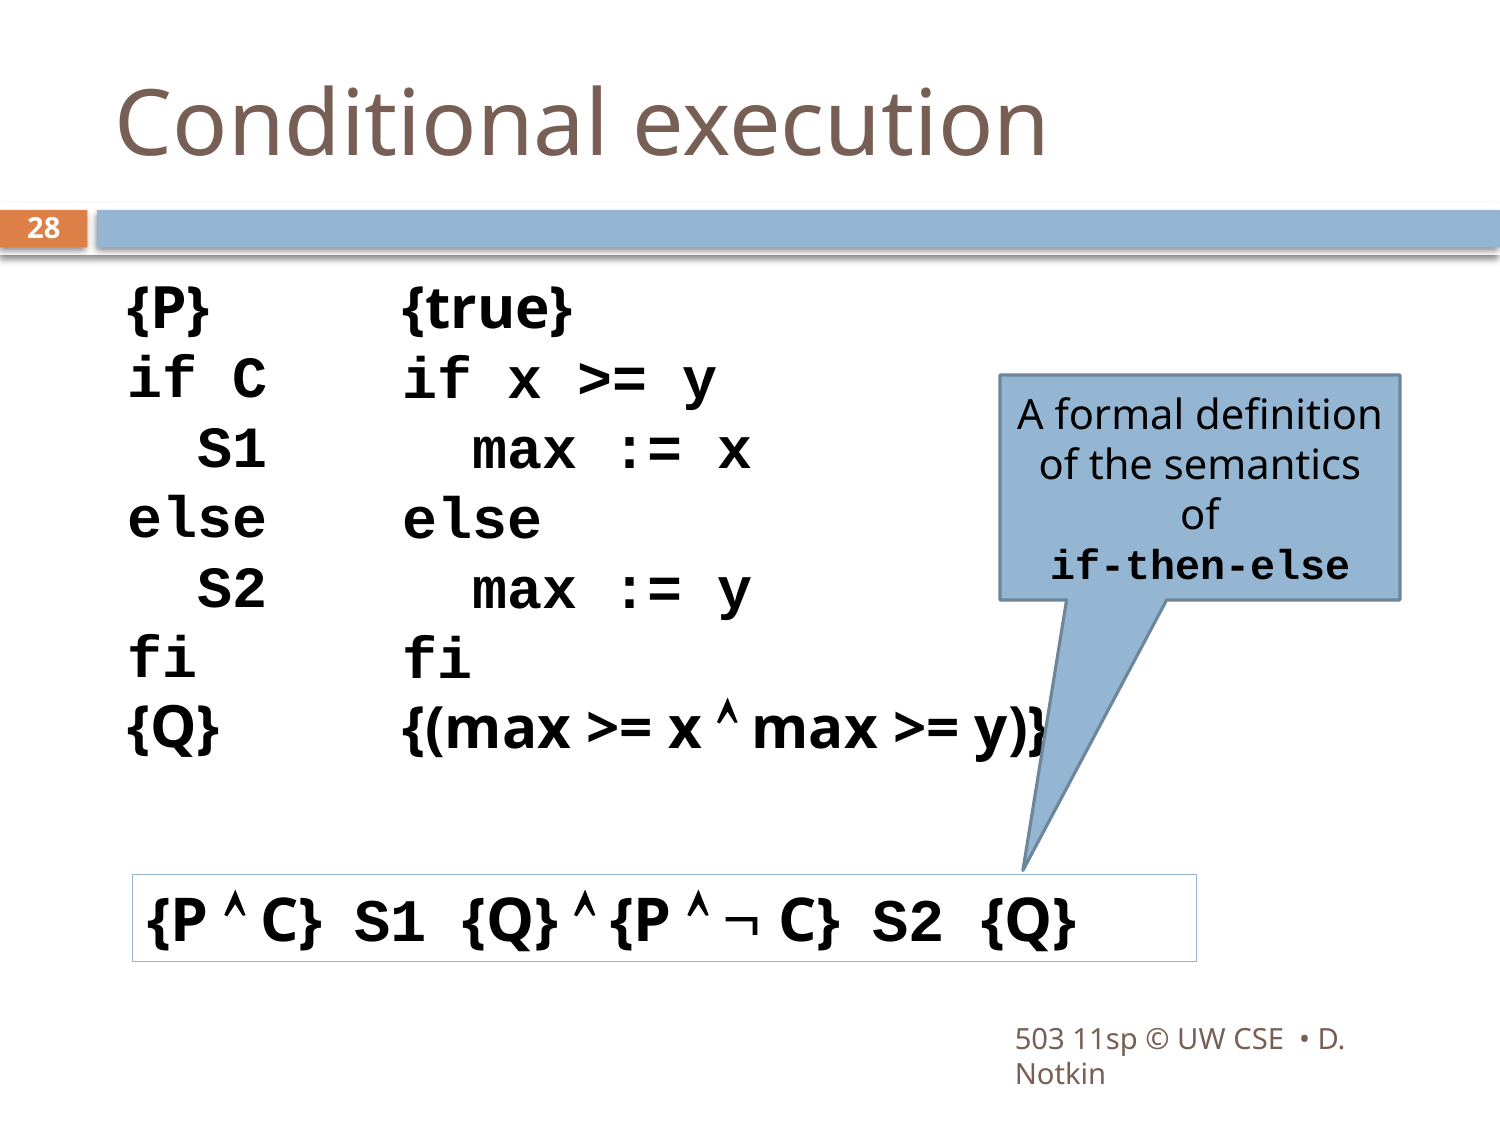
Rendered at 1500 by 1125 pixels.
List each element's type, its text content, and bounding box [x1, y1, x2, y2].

slide_number 503 11sp © UW CSE • D. Notkin [999, 1025, 1438, 1085]
text_box {P  C} S1 {Q}  {P   C} S2 {Q} [132, 874, 1197, 962]
list {P} if C S1 else S2 fi {Q} [112, 262, 652, 1000]
slide_number 28 [0, 208, 88, 249]
list {true} if x >= y max := x else max := y fi {(max >= x  max >= y)} [387, 262, 1225, 831]
text_box A formal definition of the semantics of if-then-else [998, 373, 1402, 872]
title Conditional execution [99, 37, 1438, 200]
